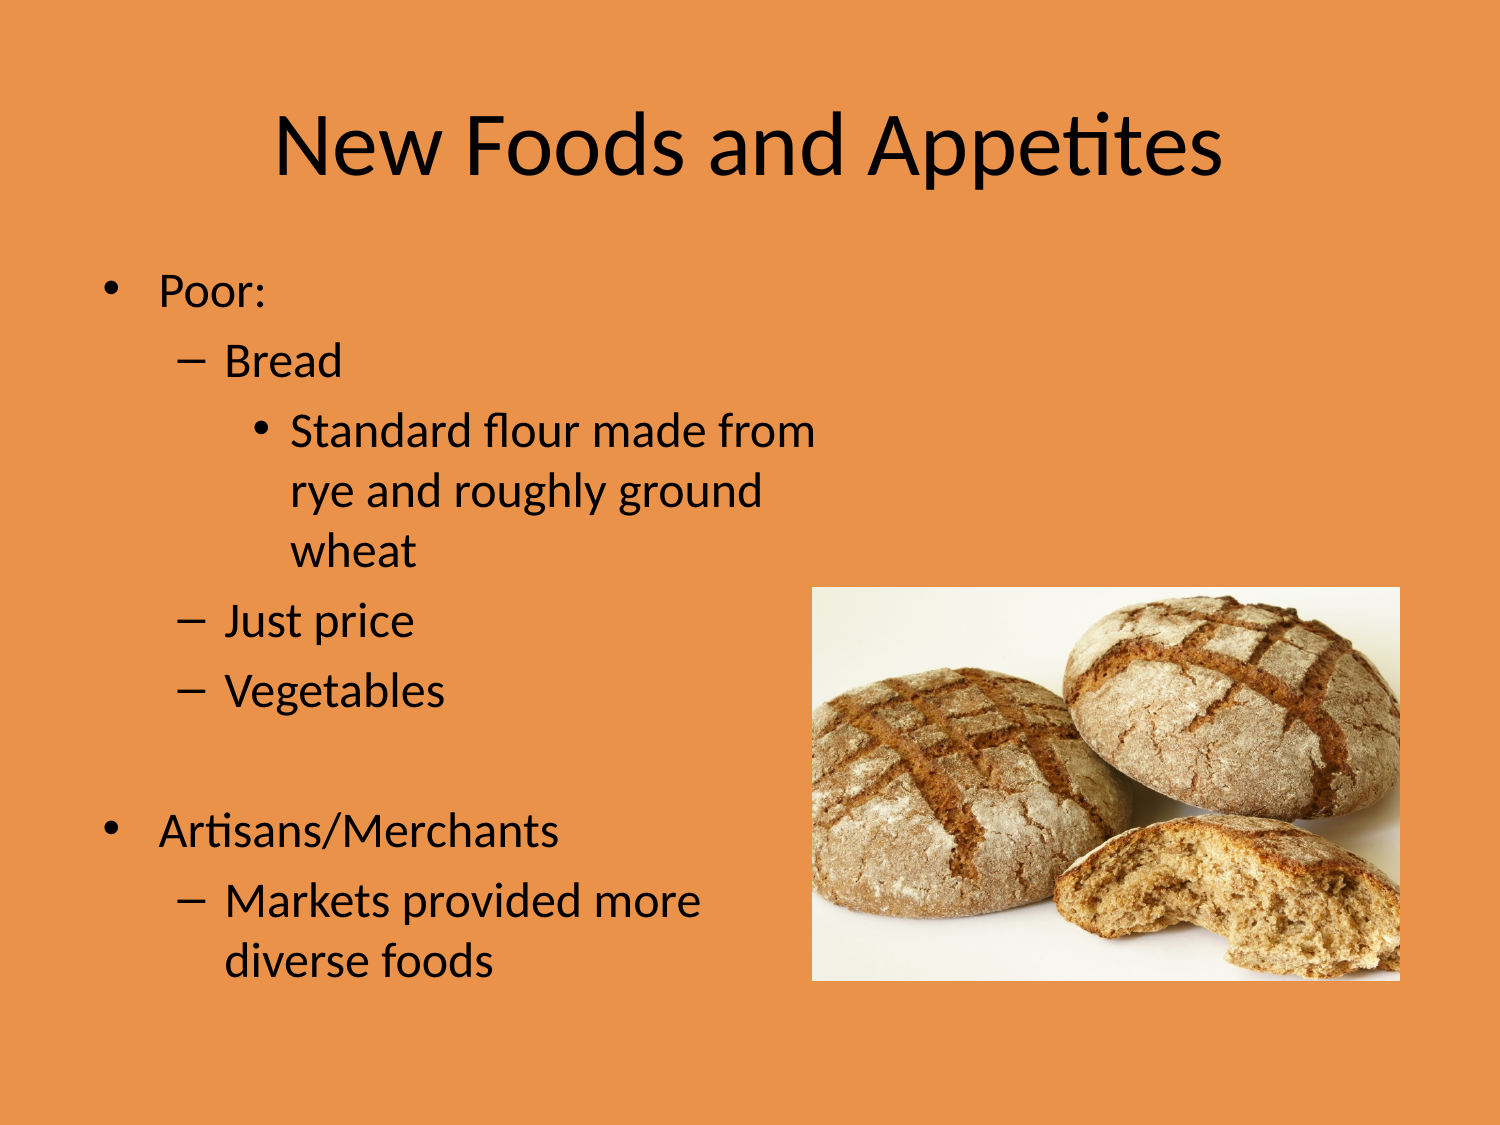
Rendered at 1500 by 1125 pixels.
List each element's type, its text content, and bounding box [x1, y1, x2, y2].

picture [812, 587, 1400, 981]
title New Foods and Appetites [75, 45, 1425, 233]
list Poor: Bread Standard flour made from rye and roughly ground wheat Just price Vegetables Artisans/Merchants Markets provided more diverse foods [87, 249, 863, 1100]
